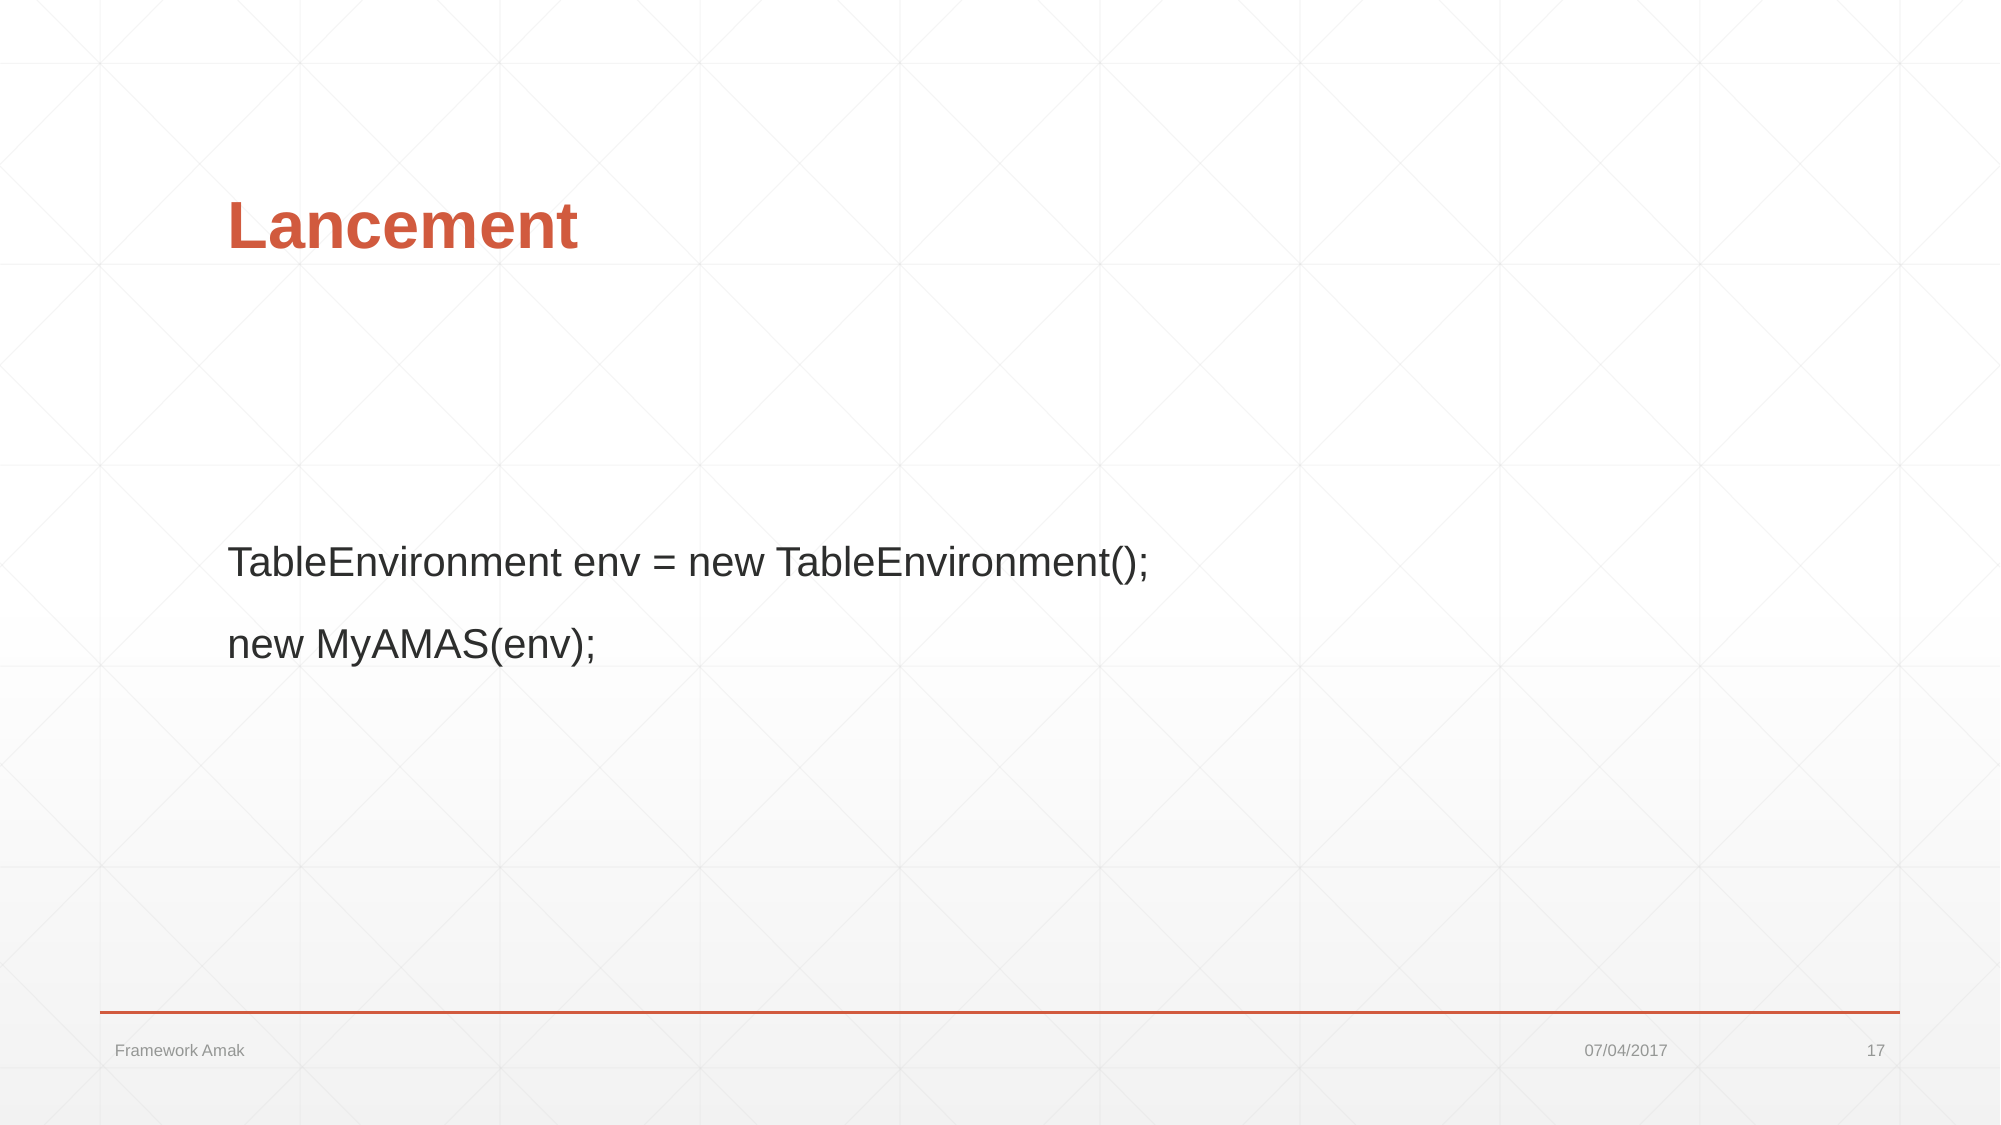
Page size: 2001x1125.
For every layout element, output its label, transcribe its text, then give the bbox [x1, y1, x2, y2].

list TableEnvironment env = new TableEnvironment(); new MyAMAS(env); [212, 532, 1731, 691]
footer Framework Amak [99, 1031, 1106, 1069]
slide_number 17 [1749, 1031, 1901, 1069]
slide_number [1524, 1031, 1684, 1069]
title Lancement [212, 82, 1788, 271]
